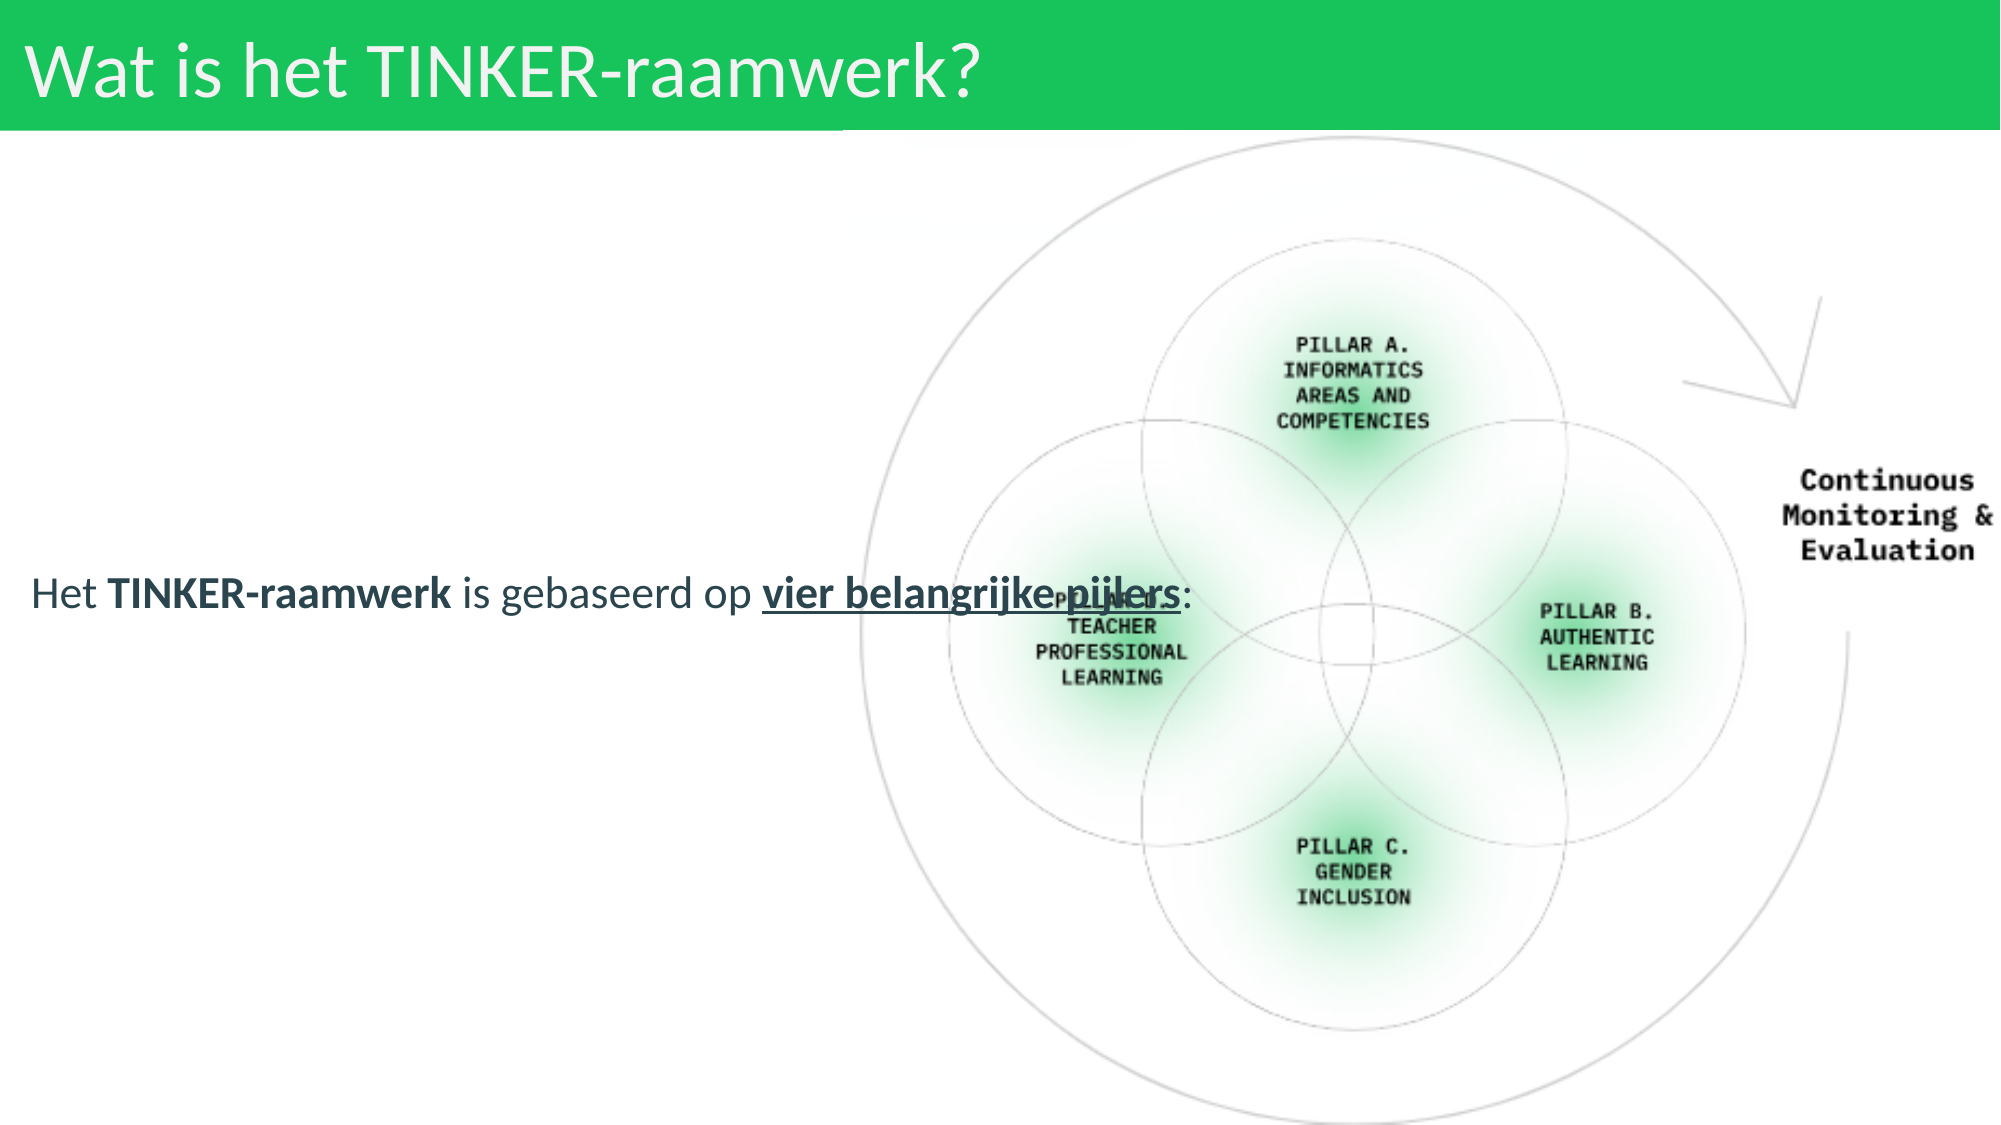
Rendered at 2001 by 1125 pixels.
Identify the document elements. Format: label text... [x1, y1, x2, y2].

picture [843, 130, 2000, 1125]
list Het TINKER-raamwerk is gebaseerd op vier belangrijke pijlers: [16, 144, 838, 1108]
title Wat is het TINKER-raamwerk? [16, 13, 1976, 131]
